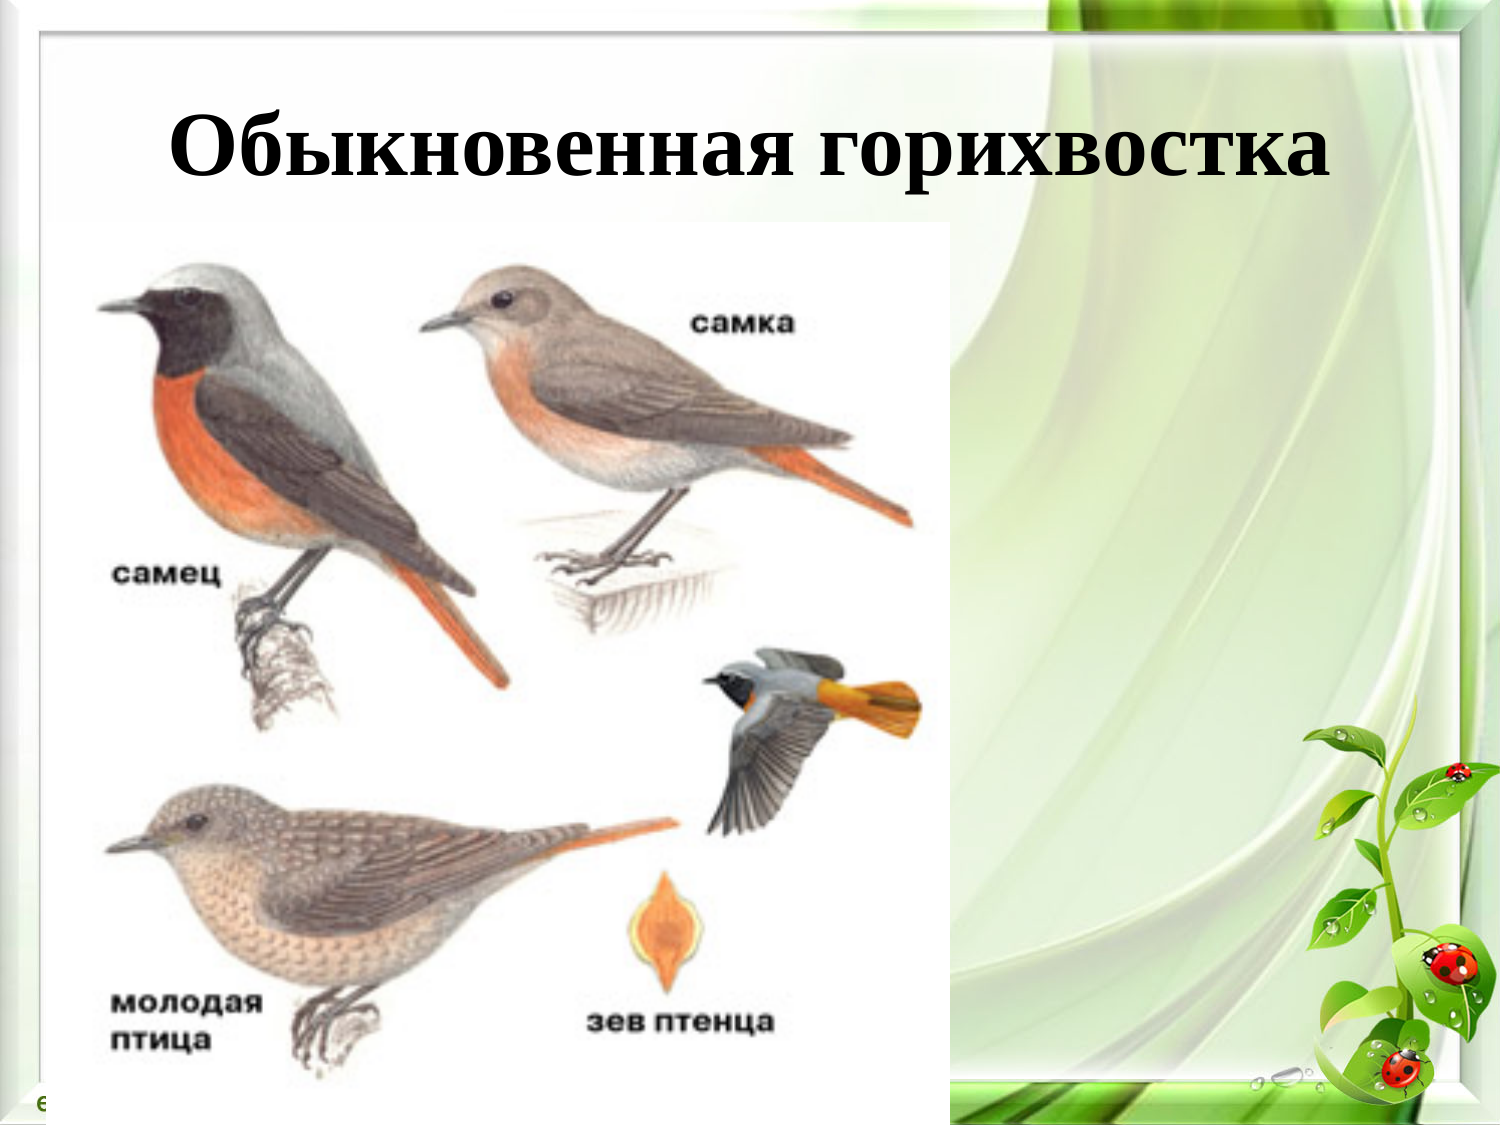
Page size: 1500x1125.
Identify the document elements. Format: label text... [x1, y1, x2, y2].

title Обыкновенная горихвостка [75, 45, 1425, 233]
picture [0, 0, 1500, 1125]
